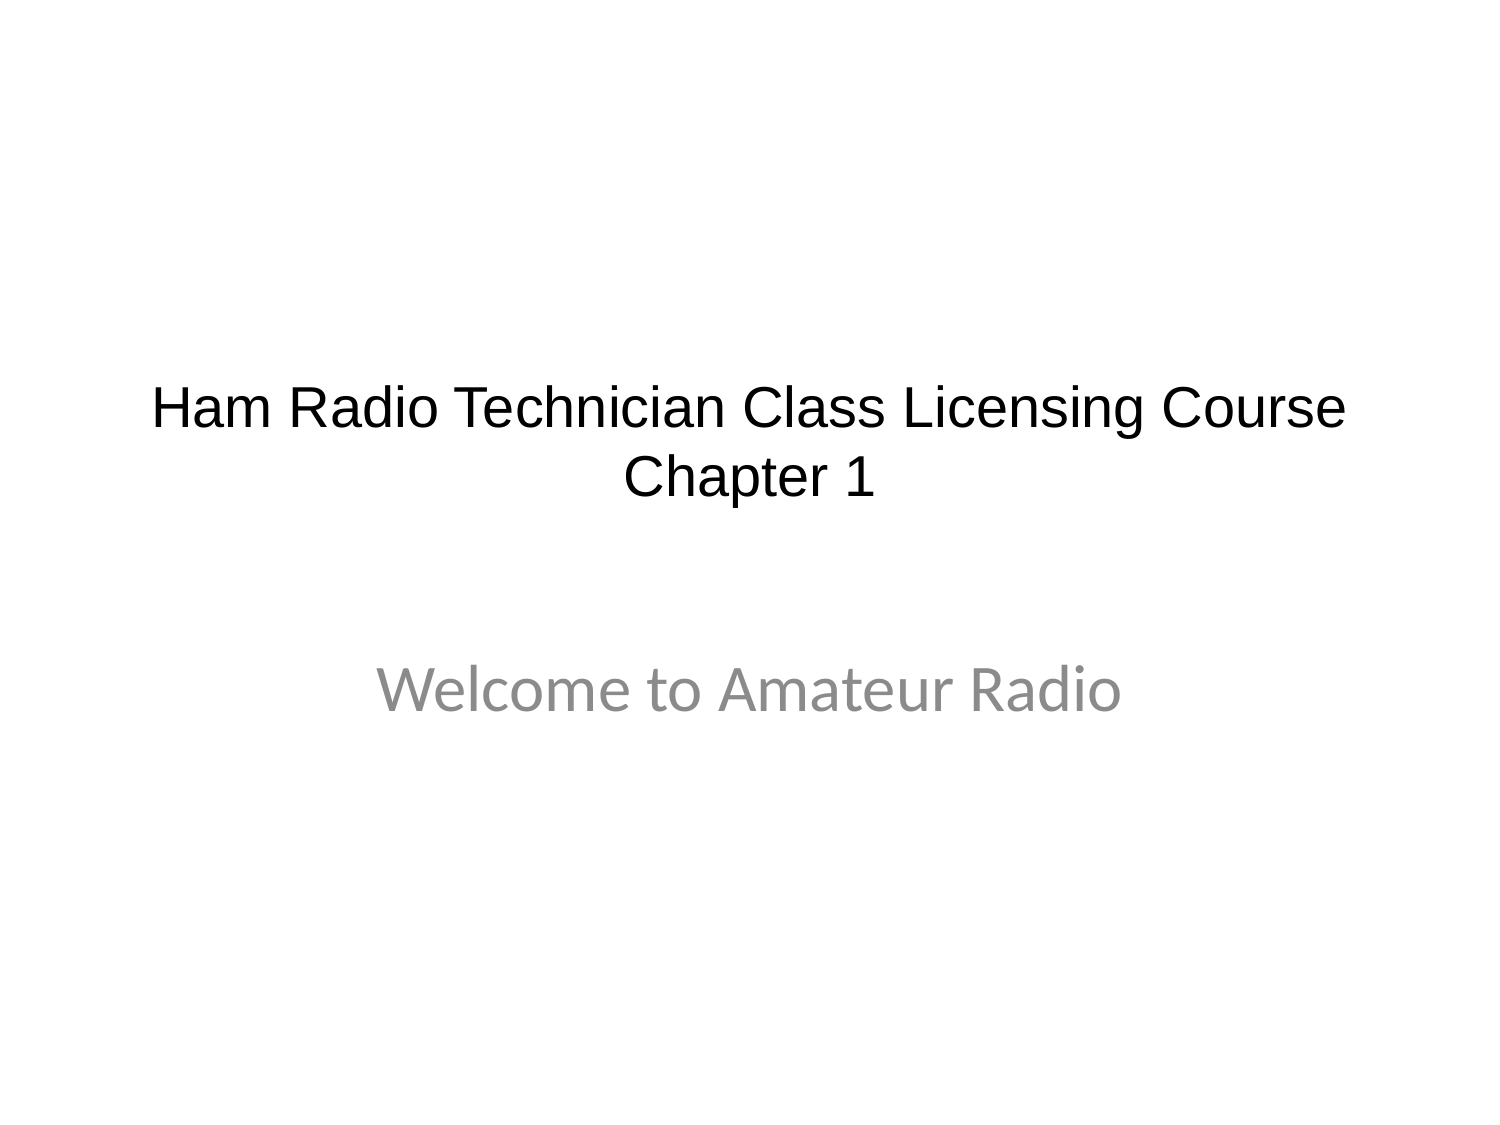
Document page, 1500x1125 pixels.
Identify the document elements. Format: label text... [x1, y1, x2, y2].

title Ham Radio Technician Class Licensing Course Chapter 1 [112, 362, 1388, 604]
subtitle Welcome to Amateur Radio [225, 637, 1275, 925]
